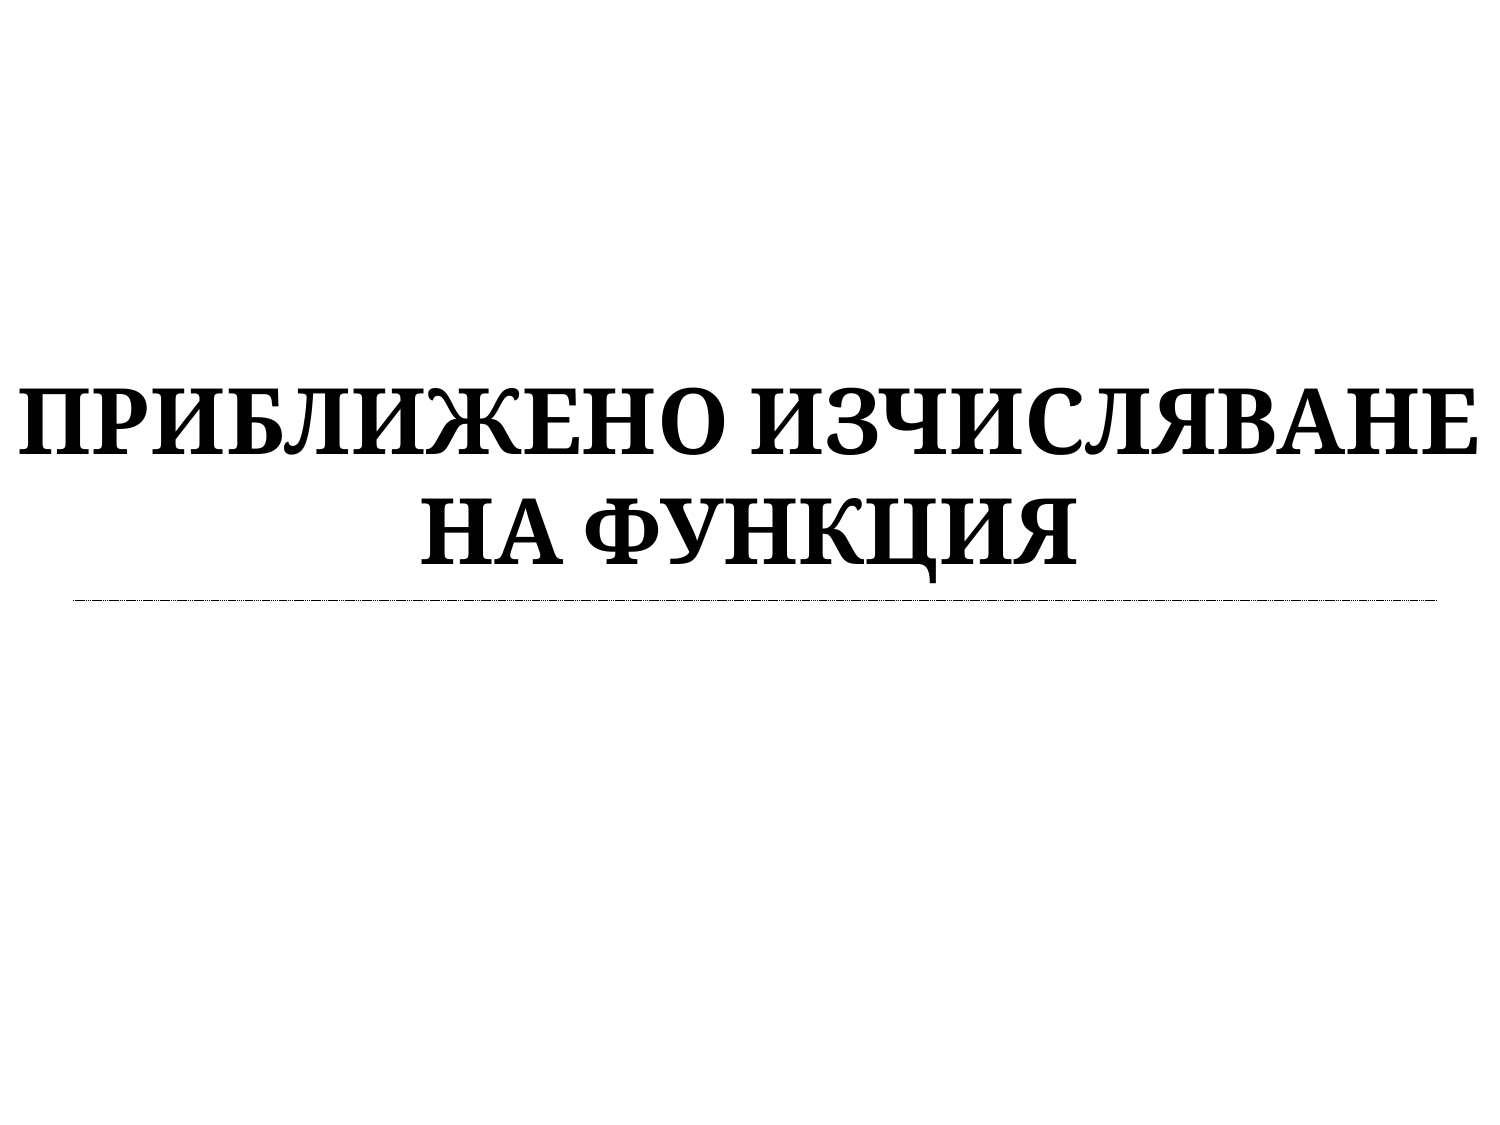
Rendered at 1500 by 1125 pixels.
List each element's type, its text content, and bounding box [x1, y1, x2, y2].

title Приближено изчисляване на функция [0, 346, 1500, 594]
